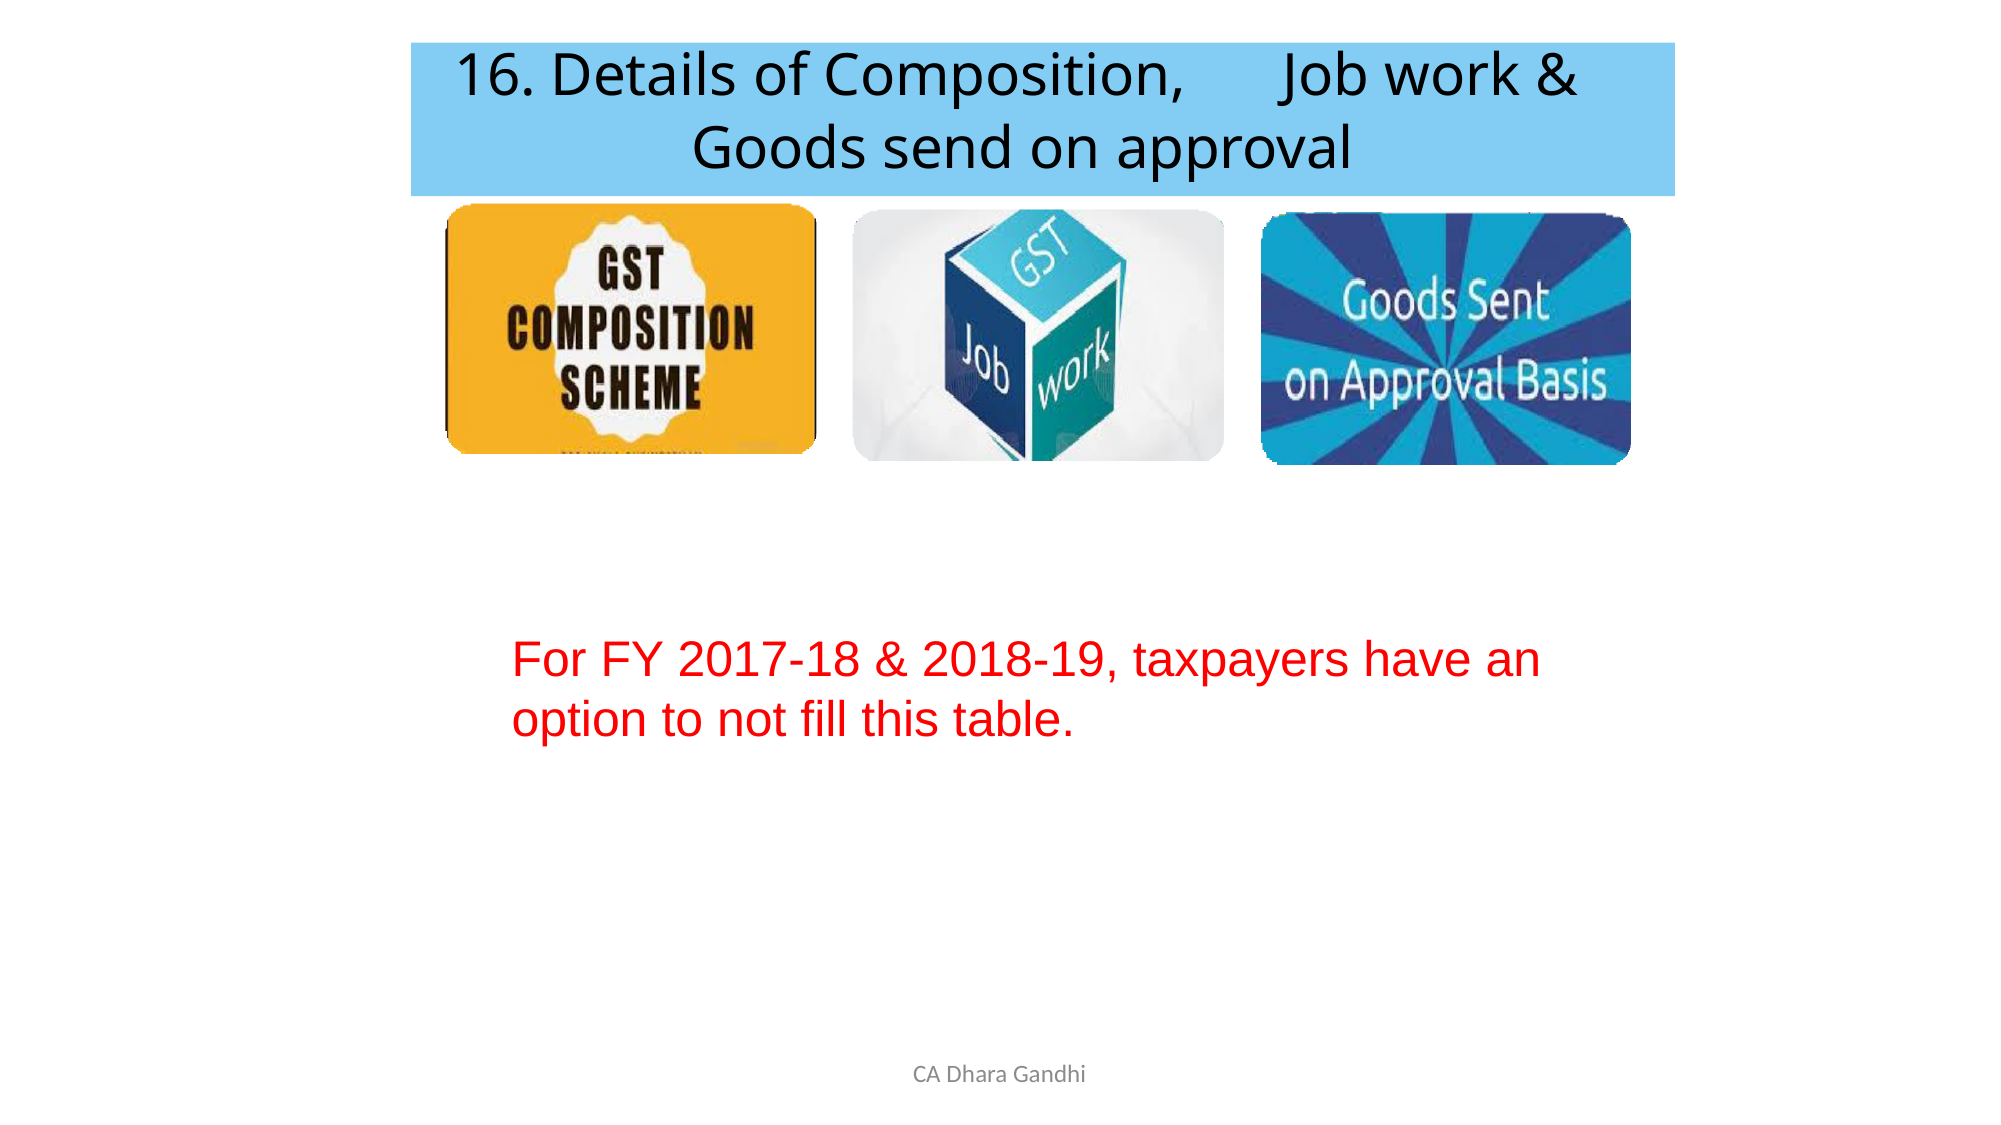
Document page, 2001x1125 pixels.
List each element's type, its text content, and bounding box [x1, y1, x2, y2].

text_box [852, 206, 1224, 461]
footer CA Dhara Gandhi [662, 1042, 1338, 1103]
text_box [445, 200, 817, 454]
text_box Goods send on approval [689, 108, 1397, 181]
text_box For FY 2017-18 & 2018-19, taxpayers have an option to not fill this table. [496, 618, 1634, 754]
text_box [411, 42, 1675, 197]
text_box [1259, 211, 1631, 465]
title 16. Details of Composition, Job work & [452, 0, 1634, 171]
